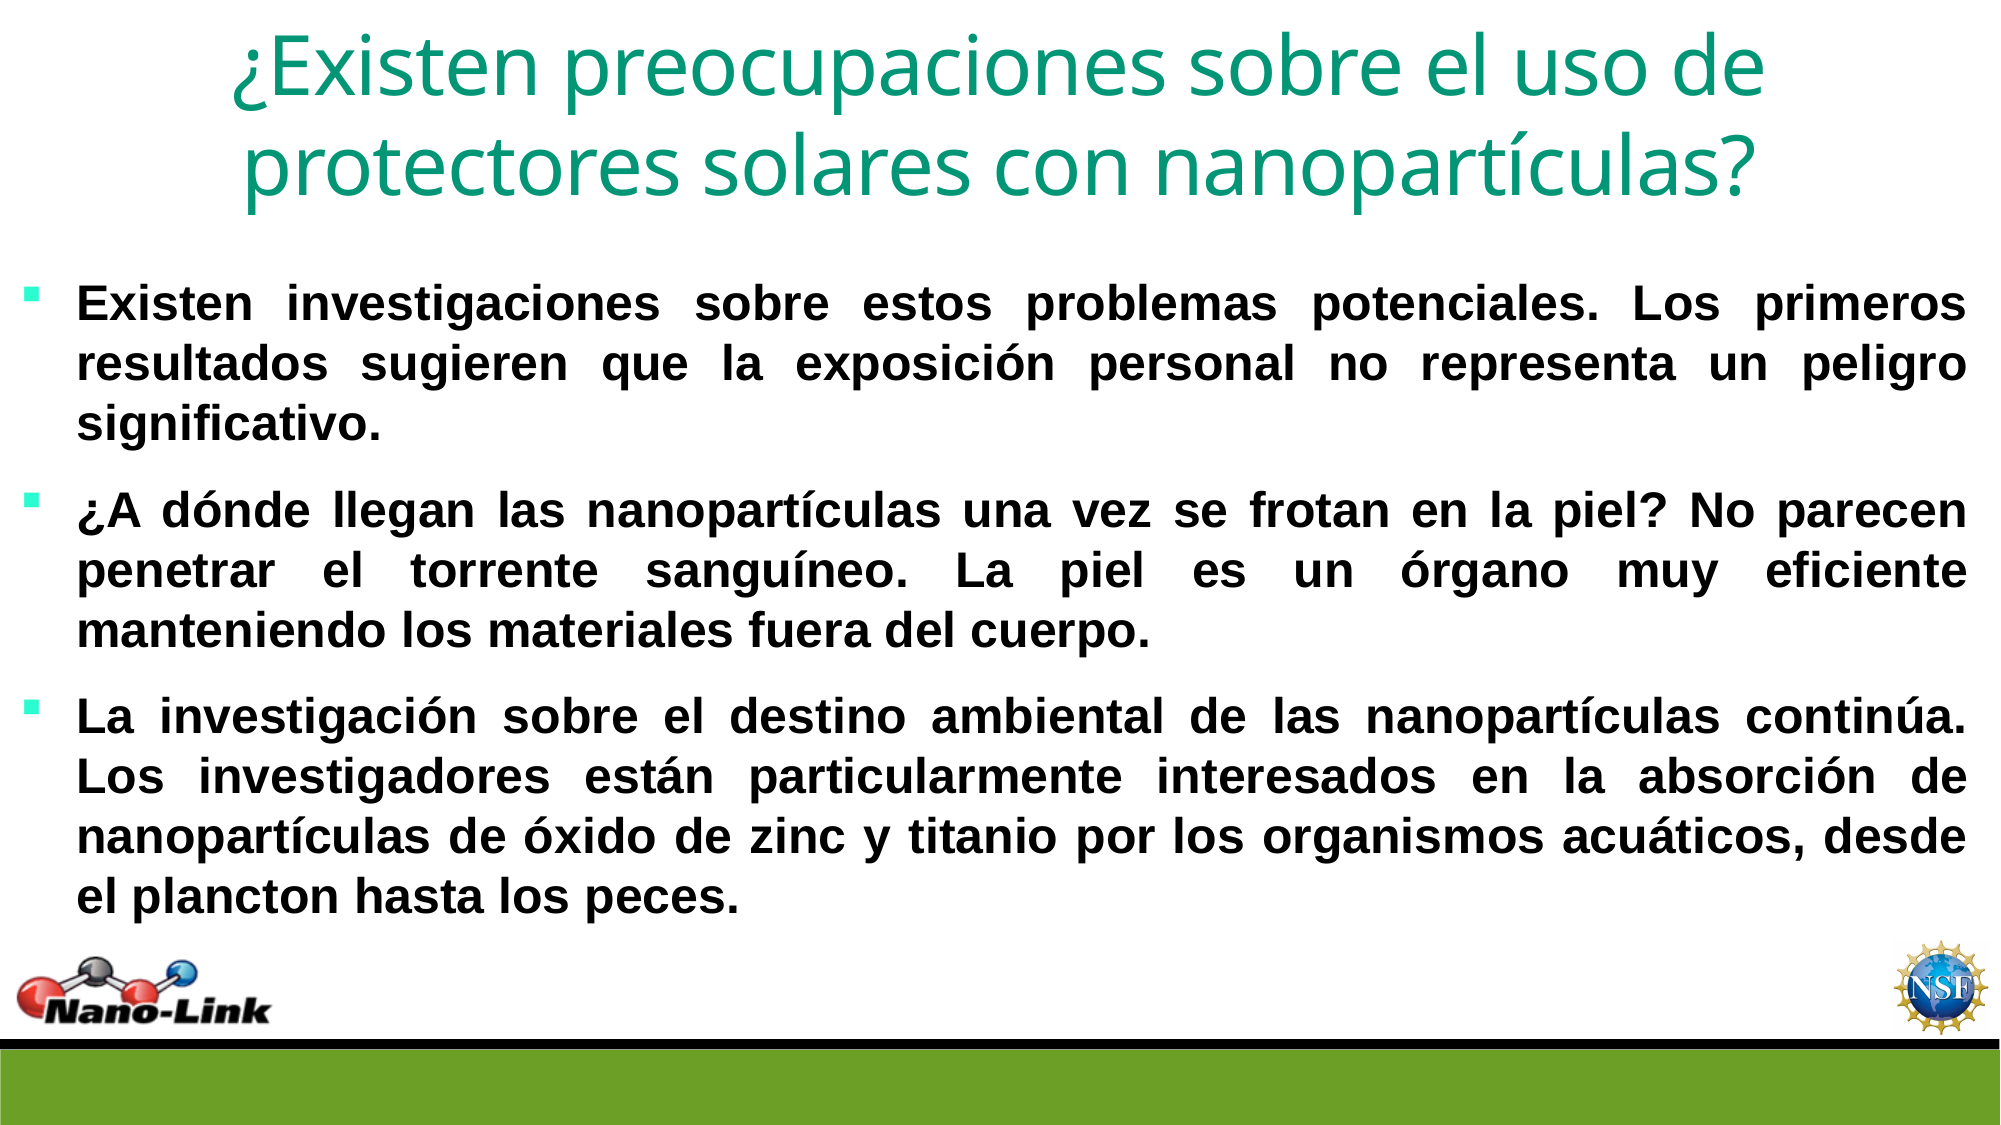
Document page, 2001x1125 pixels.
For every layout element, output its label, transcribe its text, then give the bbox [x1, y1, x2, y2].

picture [1891, 939, 1990, 1037]
picture [10, 946, 286, 1037]
text_box Existen investigaciones sobre estos problemas potenciales. Los primeros resultados sugieren que la exposición personal no representa un peligro significativo. ¿A dónde llegan las nanopartículas una vez se frotan en la piel? No parecen penetrar el torrente sanguíneo. La piel es un órgano muy eficiente manteniendo los materiales fuera del cuerpo. La investigación sobre el destino ambiental de las nanopartículas continúa. Los investigadores están particularmente interesados ​​en la absorción de nanopartículas de óxido de zinc y titanio por los organismos acuáticos, desde el plancton hasta los peces. [5, 263, 1984, 931]
text_box ¿Existen preocupaciones sobre el uso de protectores solares con nanopartículas? [0, 0, 2000, 225]
